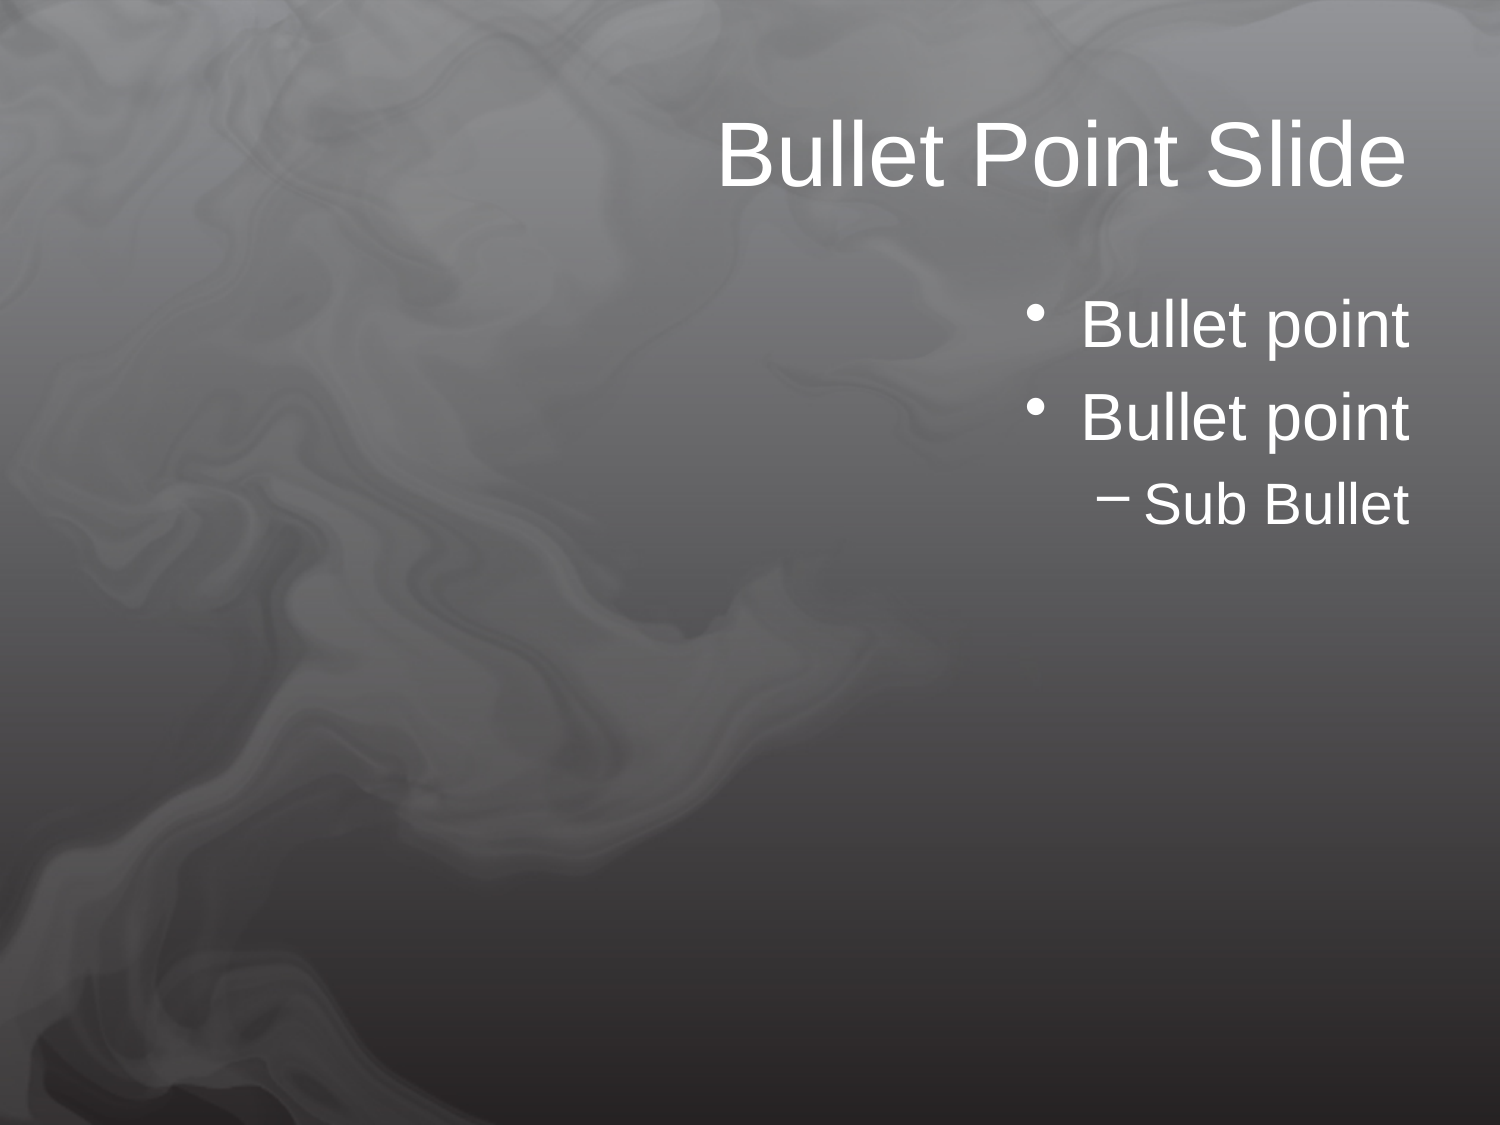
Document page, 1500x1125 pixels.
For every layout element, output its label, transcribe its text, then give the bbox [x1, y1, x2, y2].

title Bullet Point Slide [75, 55, 1425, 244]
list Bullet point Bullet point Sub Bullet [75, 273, 1425, 1016]
picture [0, 0, 1500, 1125]
